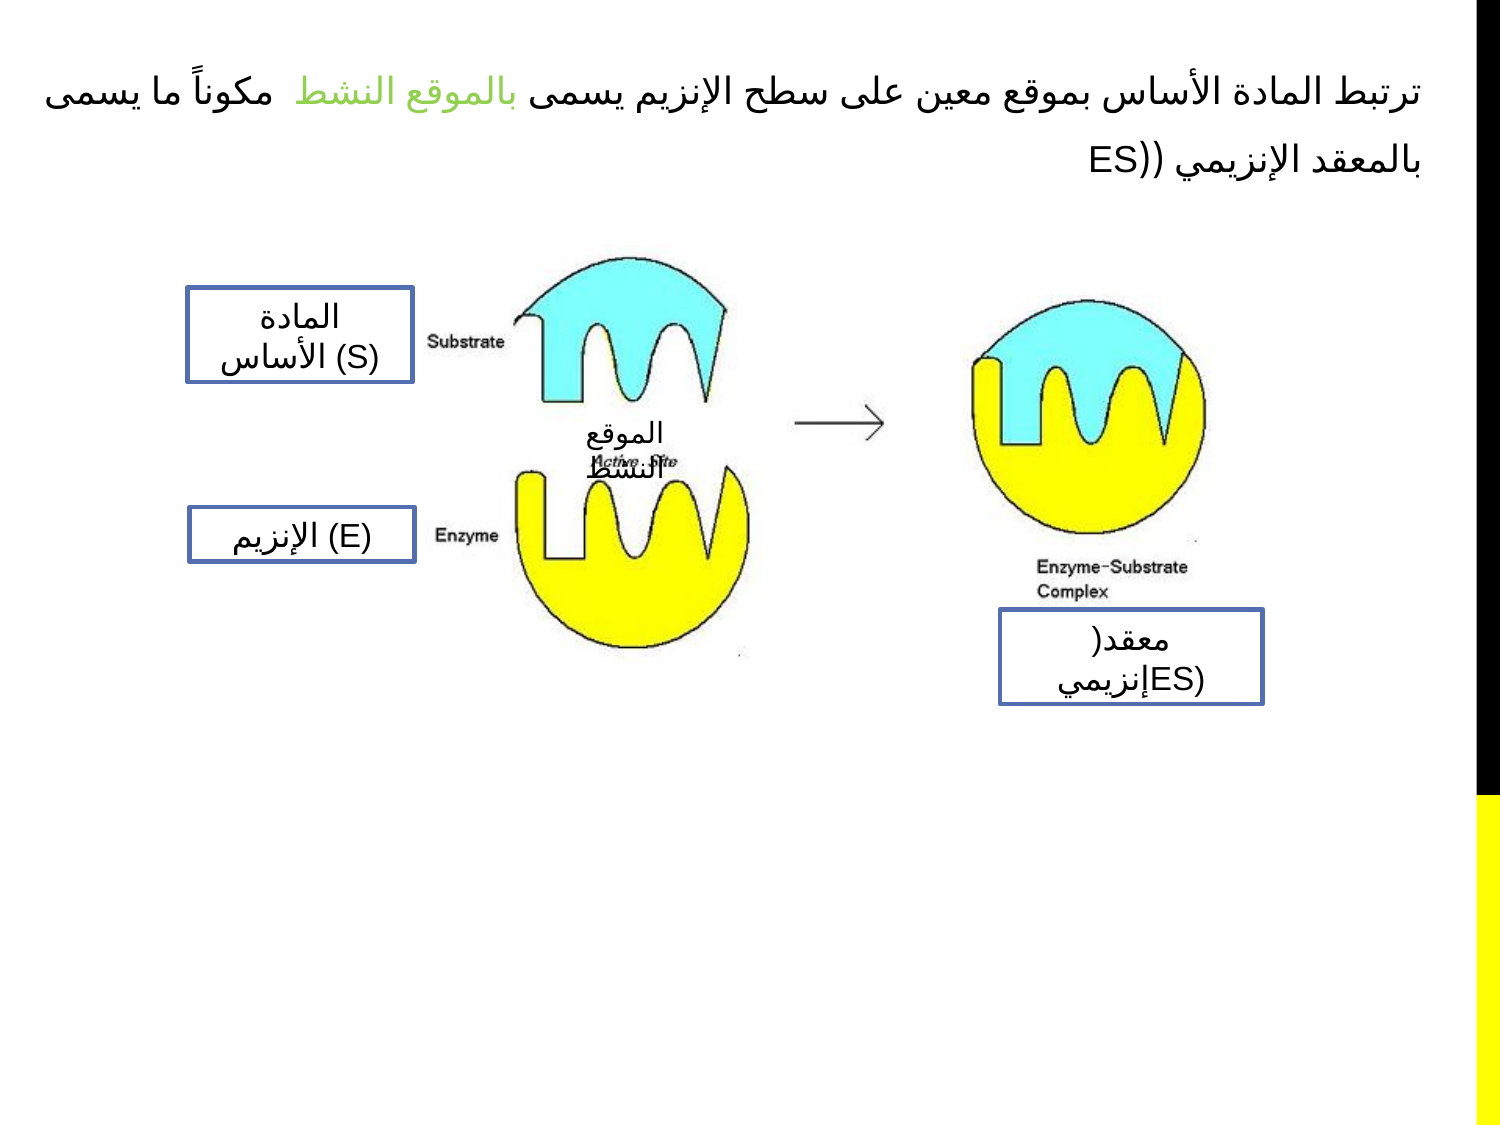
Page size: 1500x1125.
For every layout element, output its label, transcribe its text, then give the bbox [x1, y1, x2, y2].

picture [411, 244, 1276, 664]
text_box )معقد إنزيميES) [998, 668, 1265, 706]
text_box الإنزيم (E) [187, 505, 410, 564]
text_box المادة الأساس (S) [185, 285, 410, 384]
text_box ترتبط المادة الأساس بموقع معين على سطح الإنزيم يسمى بالموقع النشط مكوناً ما يسمى بالمعقد الإنزيمي ((ES [0, 37, 1438, 188]
